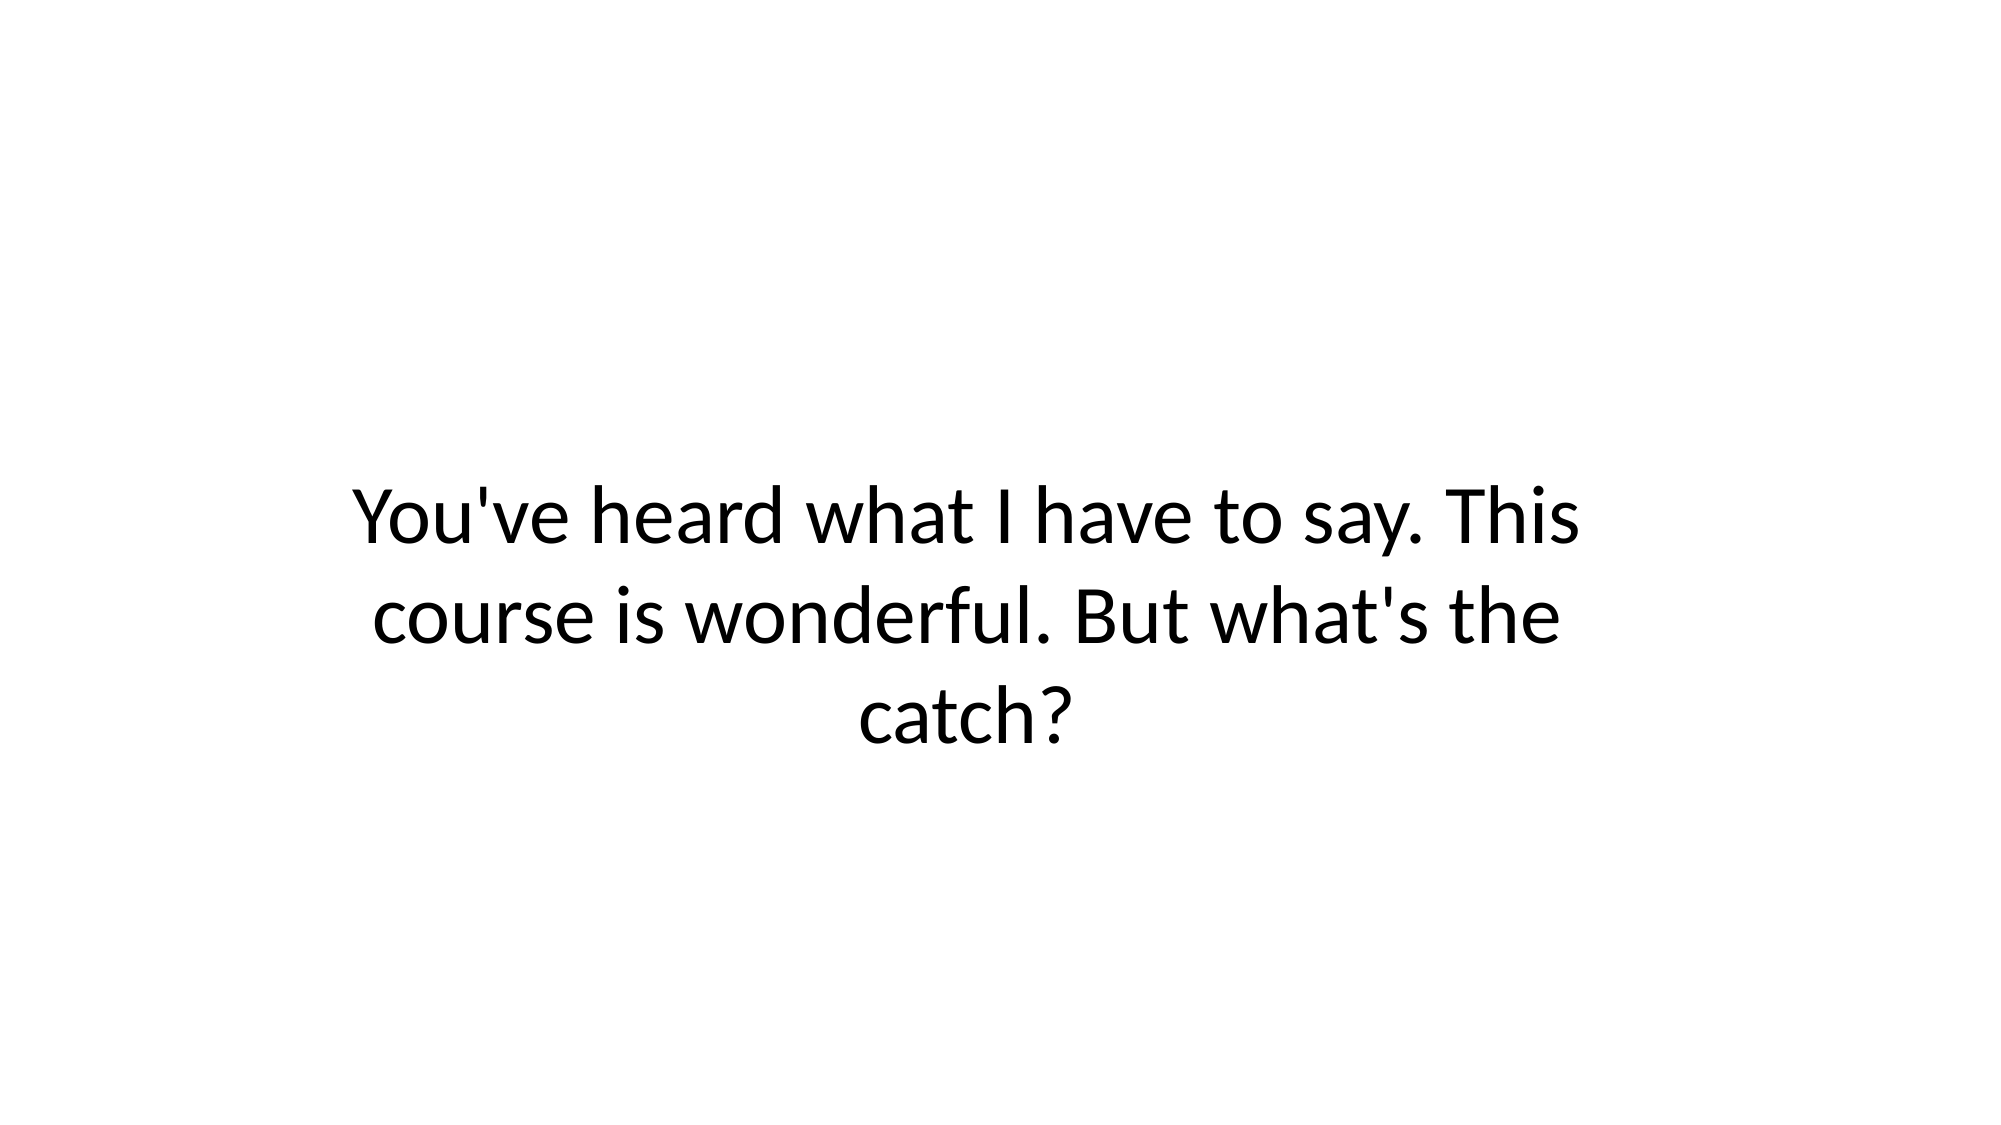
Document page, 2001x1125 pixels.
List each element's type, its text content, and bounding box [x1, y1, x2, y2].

text_box You've heard what I have to say. This course is wonderful. But what's the catch? [261, 352, 1674, 768]
